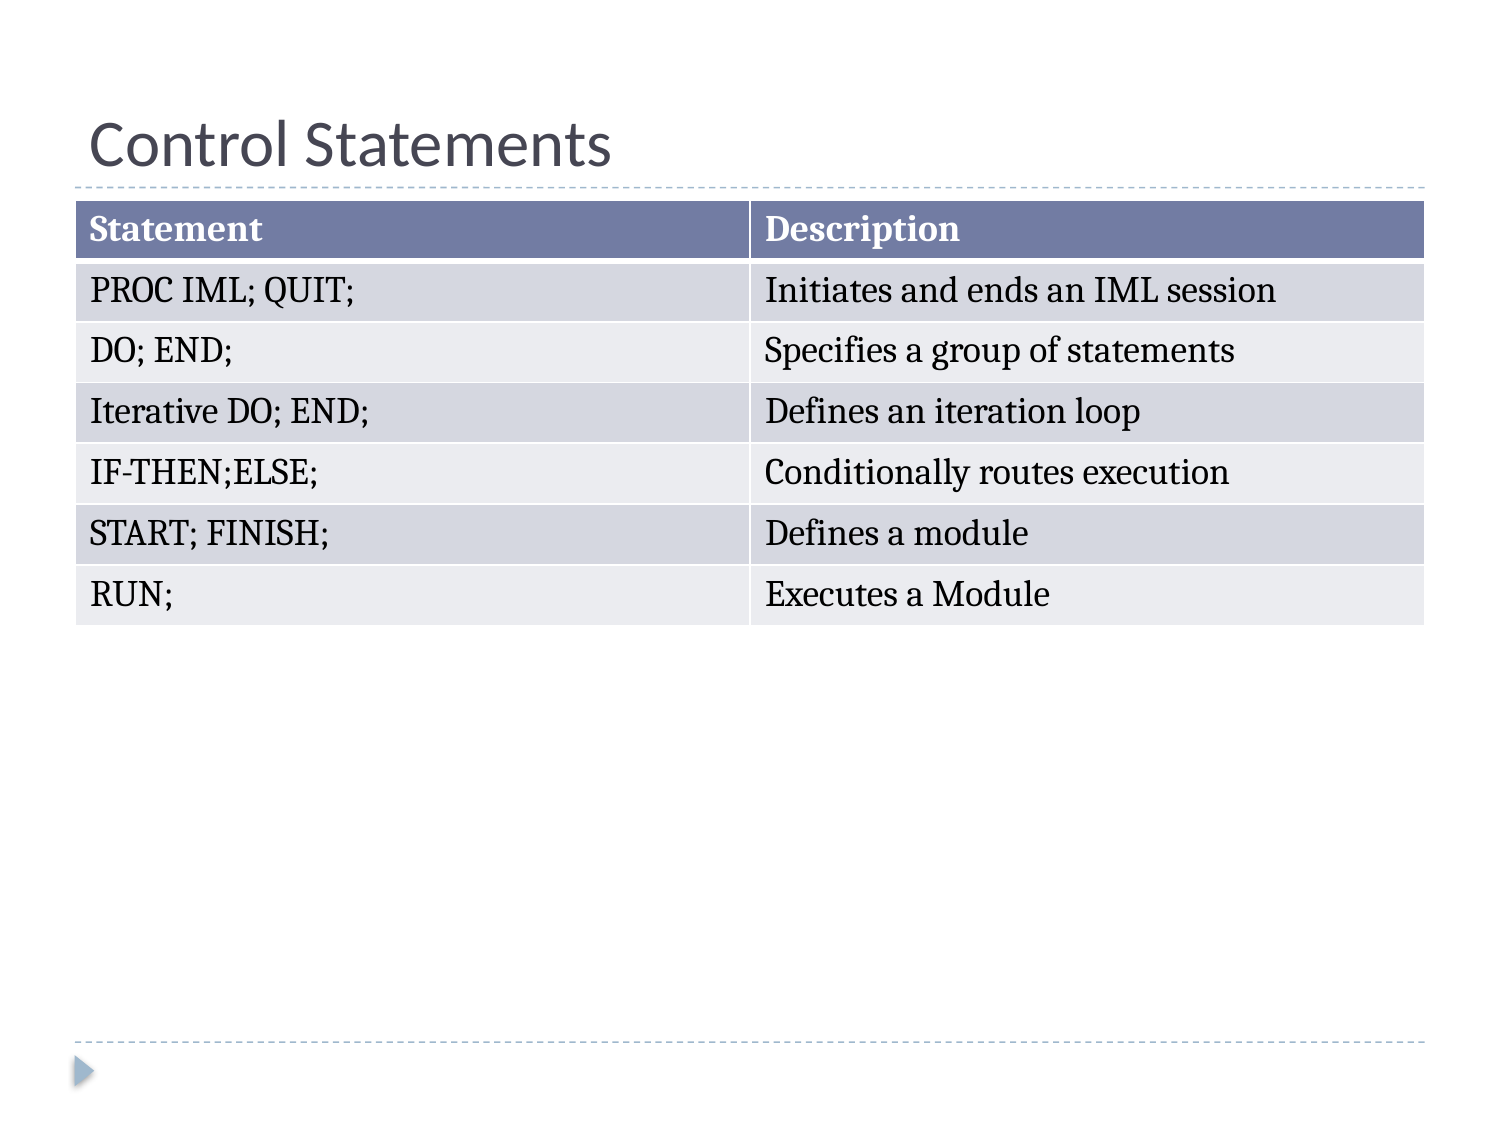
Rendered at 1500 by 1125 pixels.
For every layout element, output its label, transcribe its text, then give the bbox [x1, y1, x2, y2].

table_cell RUN; [76, 566, 749, 625]
table_cell DO; END; [76, 323, 749, 382]
title Control Statements [75, 24, 1425, 188]
table_header Statement [76, 201, 749, 258]
table_cell Initiates and ends an IML session [751, 264, 1424, 321]
table_cell Iterative DO; END; [76, 383, 749, 442]
table_cell Executes a Module [751, 566, 1424, 625]
table_cell Defines a module [751, 505, 1424, 564]
table_header Description [751, 201, 1424, 258]
table_cell START; FINISH; [76, 505, 749, 564]
table_cell IF-THEN;ELSE; [76, 444, 749, 503]
table_cell Specifies a group of statements [751, 323, 1424, 382]
table_cell PROC IML; QUIT; [76, 264, 749, 321]
table_cell Conditionally routes execution [751, 444, 1424, 503]
table_cell Defines an iteration loop [751, 383, 1424, 442]
